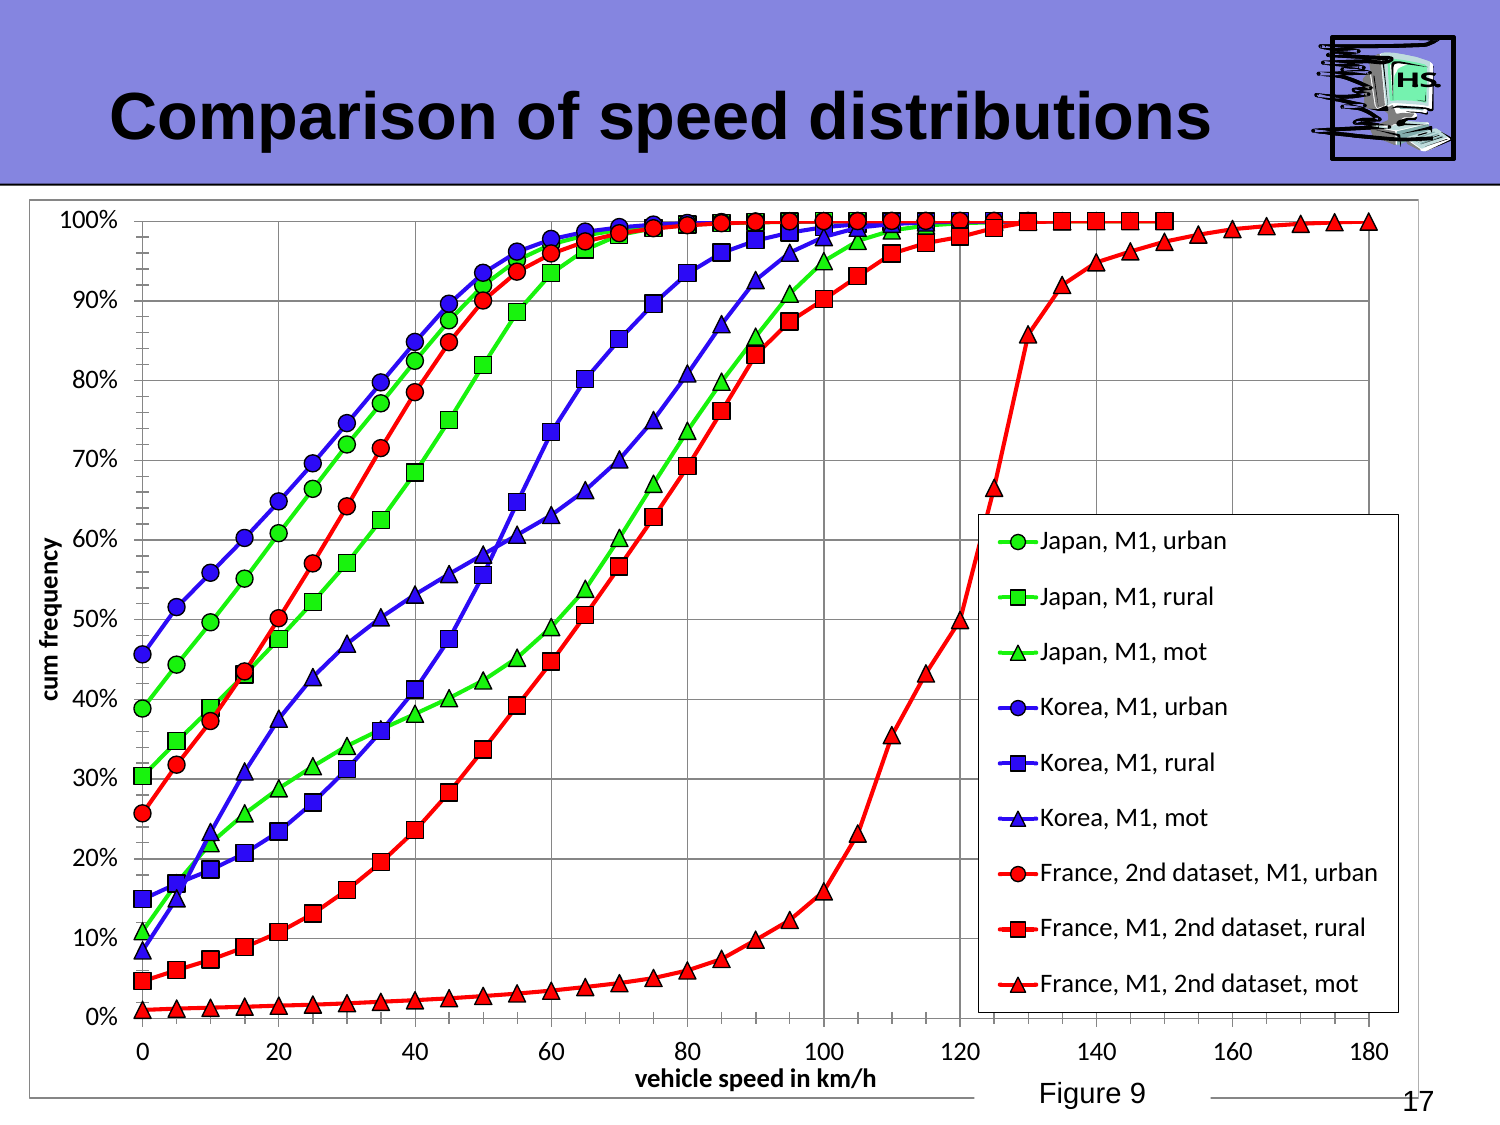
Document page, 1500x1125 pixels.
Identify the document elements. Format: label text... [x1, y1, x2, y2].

title Comparison of speed distributions [29, 50, 1294, 175]
picture [28, 199, 1419, 1099]
text_box 17 [1387, 1074, 1450, 1125]
text_box [187, 162, 1288, 197]
text_box Figure 9 [974, 1106, 1211, 1117]
